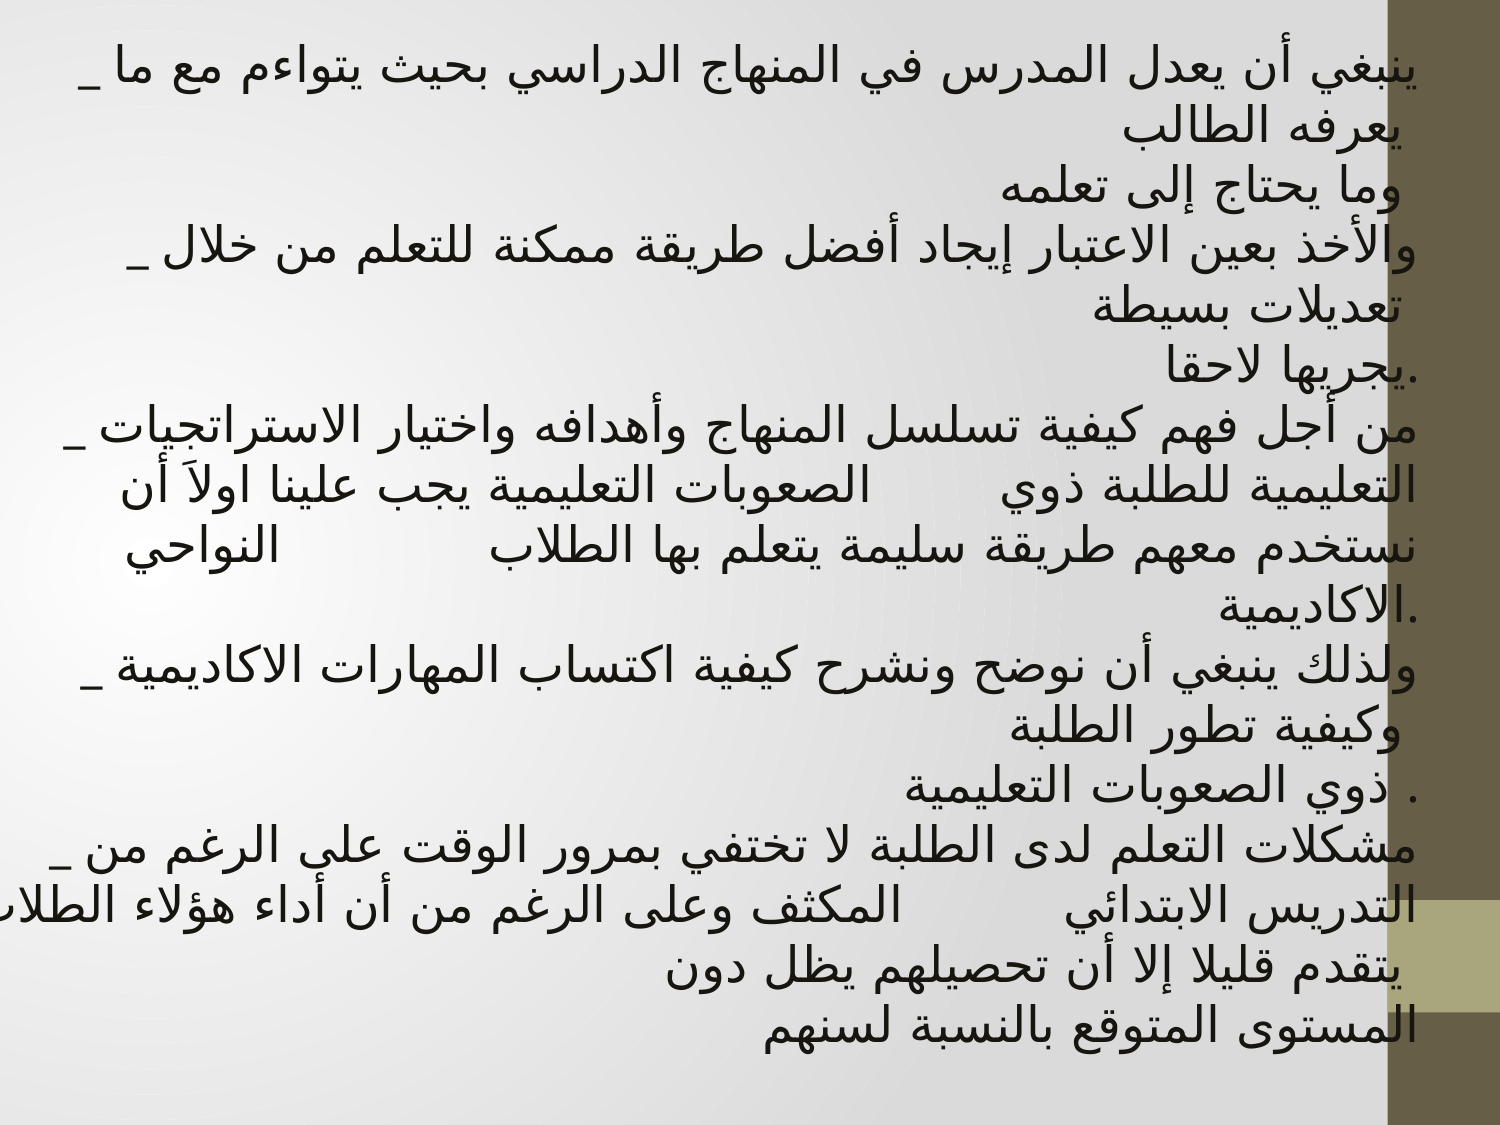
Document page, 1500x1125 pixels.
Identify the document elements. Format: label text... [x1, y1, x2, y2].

text_box ب) المرحلة الابتدائية : _ ينبغي أن يعدل المدرس في المنهاج الدراسي بحيث يتواءم مع ما يعرفه الطالب وما يحتاج إلى تعلمه _ والأخذ بعين الاعتبار إيجاد أفضل طريقة ممكنة للتعلم من خلال تعديلات بسيطة يجريها لاحقا. _ من أجل فهم كيفية تسلسل المنهاج وأهدافه واختيار الاستراتجيات التعليمية للطلبة ذوي الصعوبات التعليمية يجب علينا اولاَ أن نستخدم معهم طريقة سليمة يتعلم بها الطلاب النواحي الاكاديمية. _ ولذلك ينبغي أن نوضح ونشرح كيفية اكتساب المهارات الاكاديمية وكيفية تطور الطلبة ذوي الصعوبات التعليمية . _ مشكلات التعلم لدى الطلبة لا تختفي بمرور الوقت على الرغم من التدريس الابتدائي المكثف وعلى الرغم من أن أداء هؤلاء الطلاب يتقدم قليلا إلا أن تحصيلهم يظل دون المستوى المتوقع بالنسبة لسنهم [0, 0, 1435, 1061]
